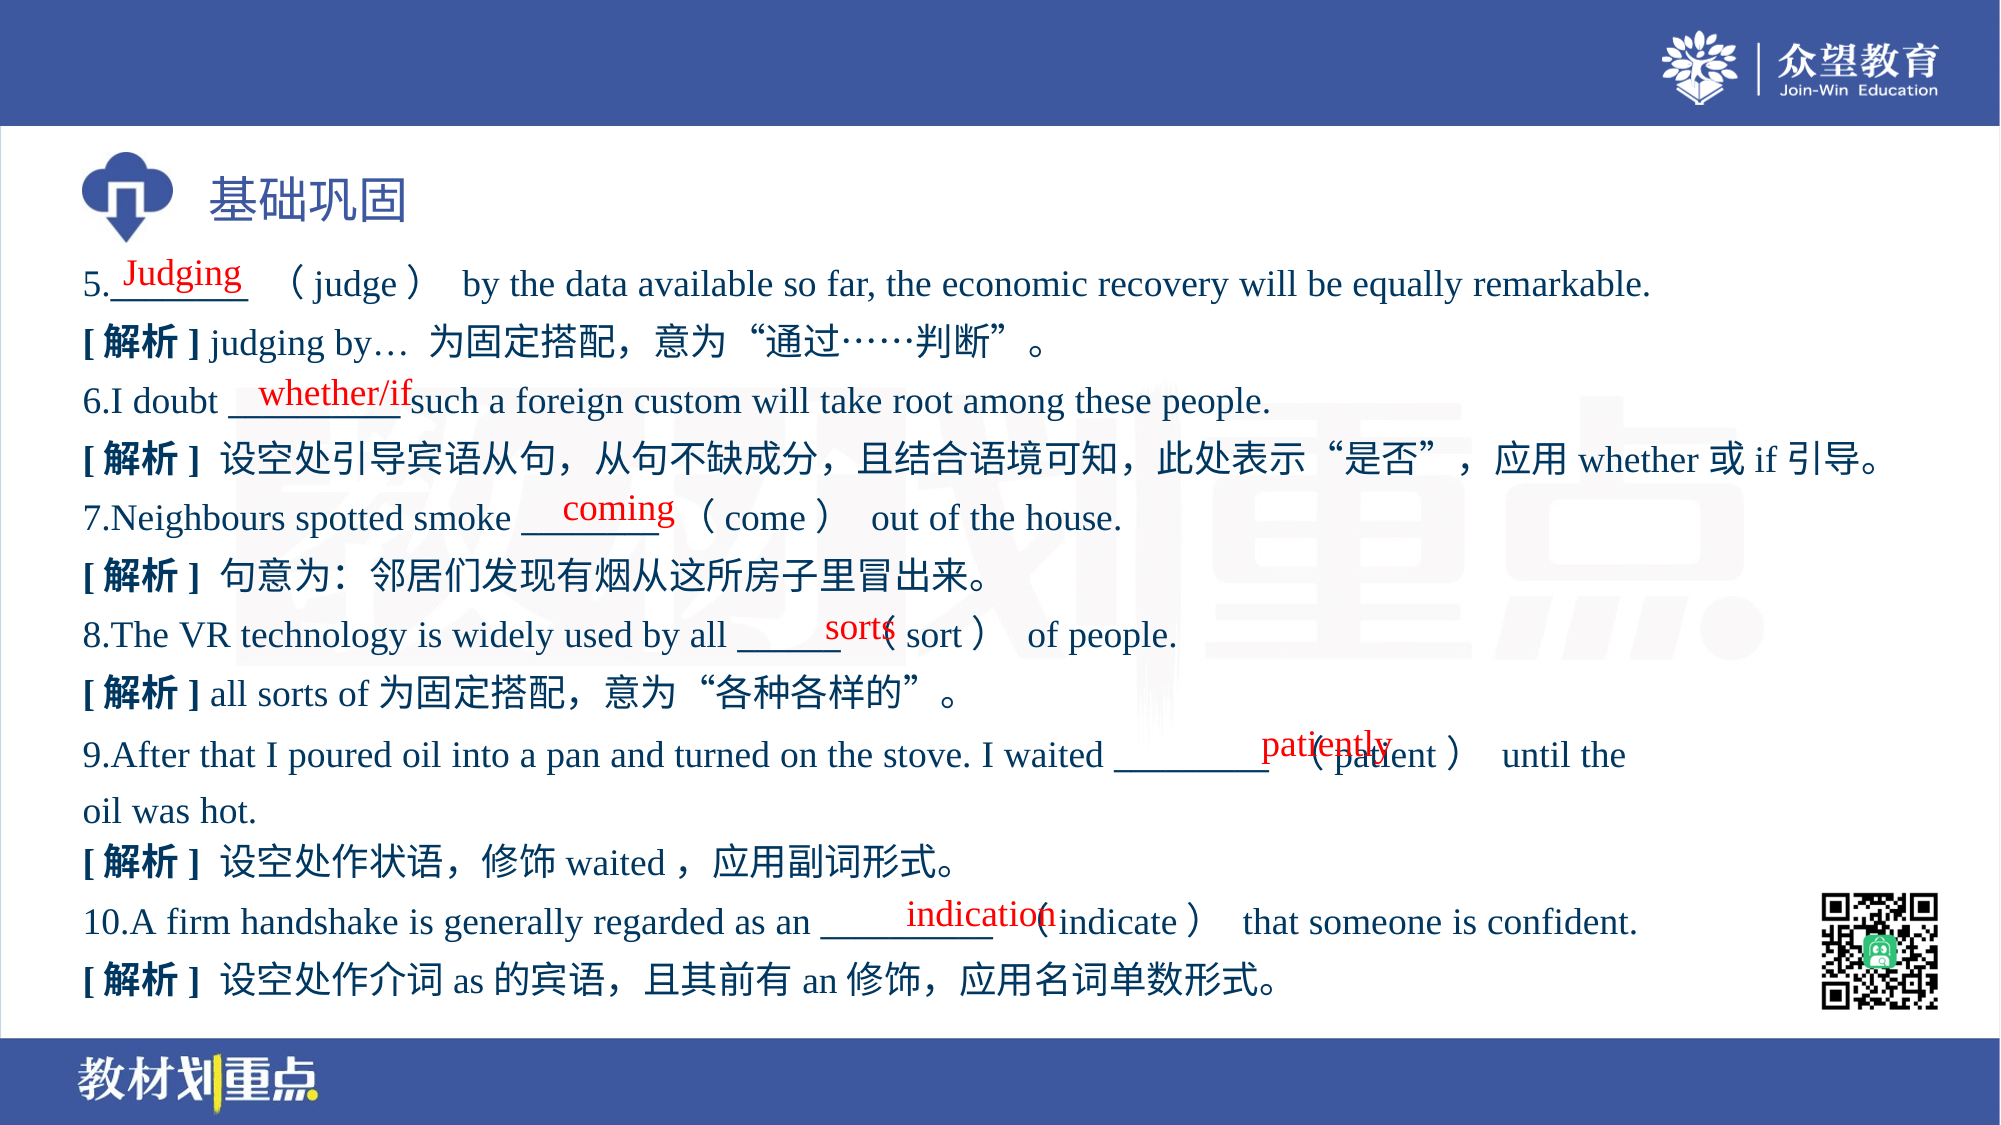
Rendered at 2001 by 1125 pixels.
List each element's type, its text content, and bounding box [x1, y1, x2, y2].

text_box sorts [811, 590, 910, 643]
text_box 7.Neighbours spotted smoke ________ （come） out of the house. [82, 482, 1817, 534]
text_box [解析] judging by… 为固定搭配，意为“通过……判断”。 [82, 306, 1817, 359]
text_box 9.After that I poured oil into a pan and turned on the stove. I waited _________ （patient） until the oil was hot. [82, 714, 1817, 826]
text_box [解析] 句意为：邻居们发现有烟从这所房子里冒出来。 [82, 540, 1817, 592]
text_box coming [548, 471, 689, 524]
picture [0, 0, 2000, 1125]
text_box indication [892, 877, 1071, 930]
text_box [解析] 设空处引导宾语从句，从句不缺成分，且结合语境可知，此处表示“是否”，应用whether或if引导。 [82, 423, 1817, 475]
text_box Judging [109, 237, 256, 289]
text_box 8.The VR technology is widely used by all ______ （sort） of people. [82, 598, 1817, 651]
text_box patiently [1247, 707, 1407, 760]
text_box whether/if [244, 356, 427, 409]
text_box 5.________ （judge） by the data available so far, the economic recovery will be equally remarkable. [82, 247, 1817, 299]
text_box [解析] 设空处作状语，修饰waited，应用副词形式。 [82, 826, 1817, 879]
text_box [解析] 设空处作介词as的宾语，且其前有an修饰，应用名词单数形式。 [82, 944, 1817, 996]
text_box [解析] all sorts of为固定搭配，意为“各种各样的”。 [82, 657, 1817, 709]
text_box 6.I doubt __________ such a foreign custom will take root among these people. [82, 365, 1817, 417]
text_box 10.A firm handshake is generally regarded as an __________ （indicate） that someone is confident. [82, 885, 1817, 938]
